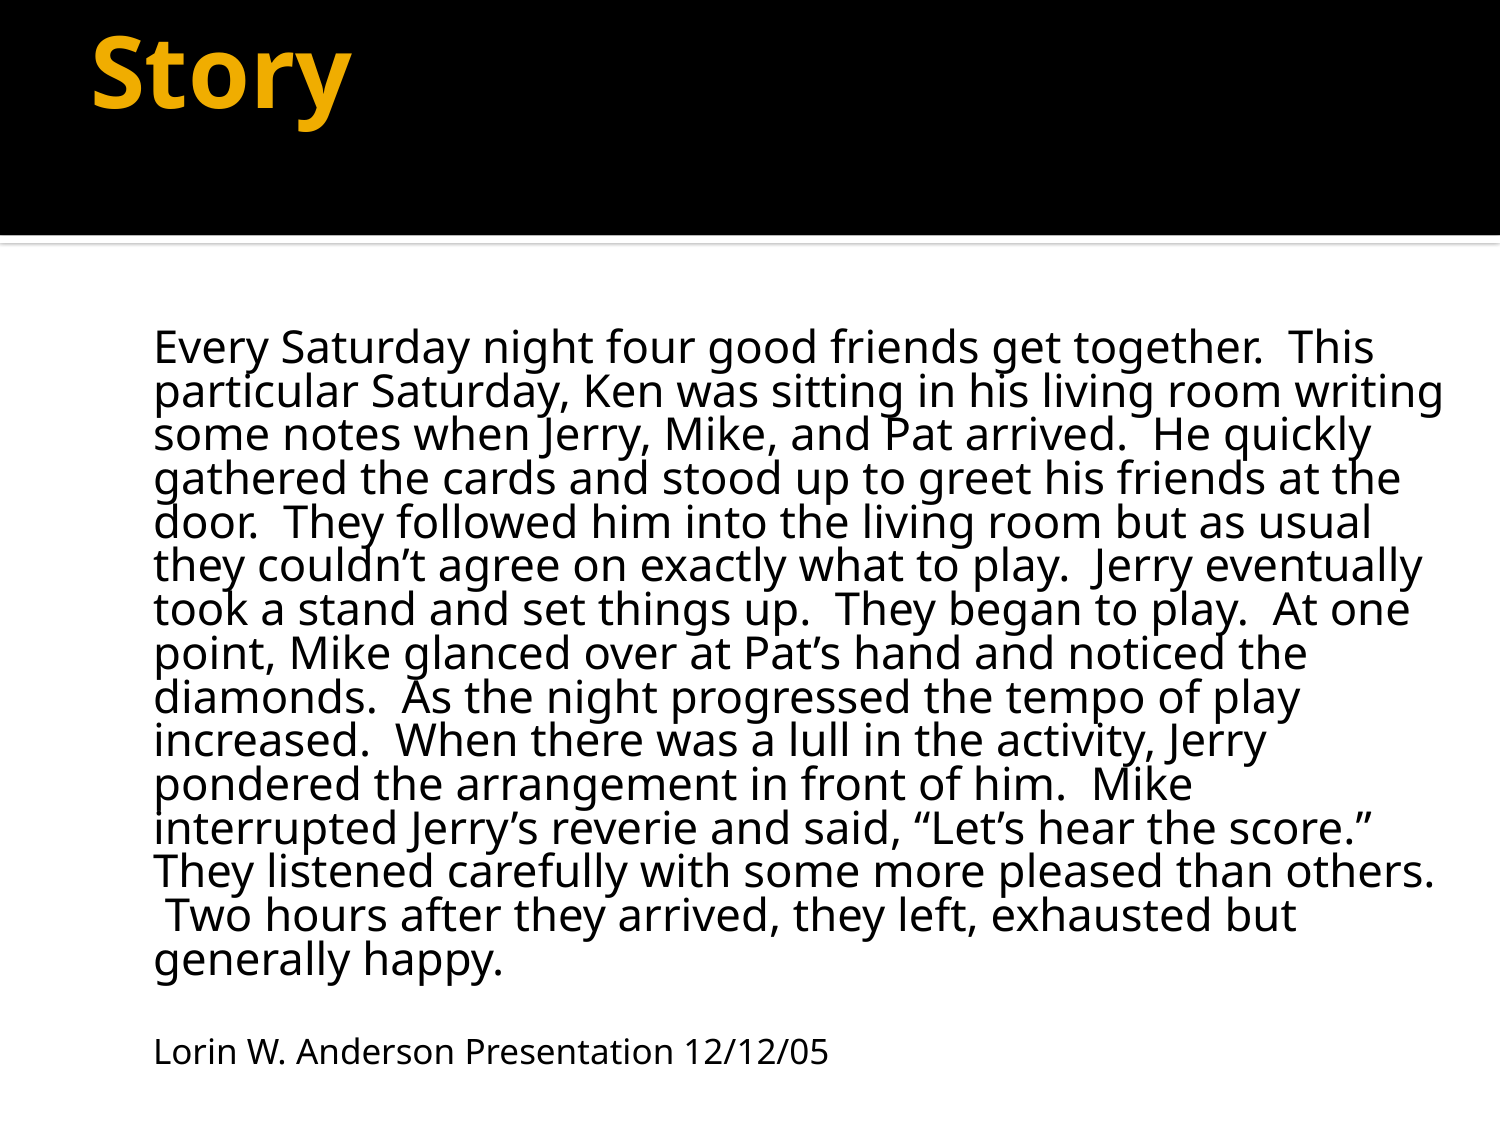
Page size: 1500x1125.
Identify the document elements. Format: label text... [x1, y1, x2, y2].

list Every Saturday night four good friends get together. This particular Saturday, Ken was sitting in his living room writing some notes when Jerry, Mike, and Pat arrived. He quickly gathered the cards and stood up to greet his friends at the door. They followed him into the living room but as usual they couldn’t agree on exactly what to play. Jerry eventually took a stand and set things up. They began to play. At one point, Mike glanced over at Pat’s hand and noticed the diamonds. As the night progressed the tempo of play increased. When there was a lull in the activity, Jerry pondered the arrangement in front of him. Mike interrupted Jerry’s reverie and said, “Let’s hear the score.” They listened carefully with some more pleased than others. Two hours after they arrived, they left, exhausted but generally happy. Lorin W. Anderson Presentation 12/12/05 [62, 299, 1463, 1084]
title Story [75, 25, 1425, 231]
